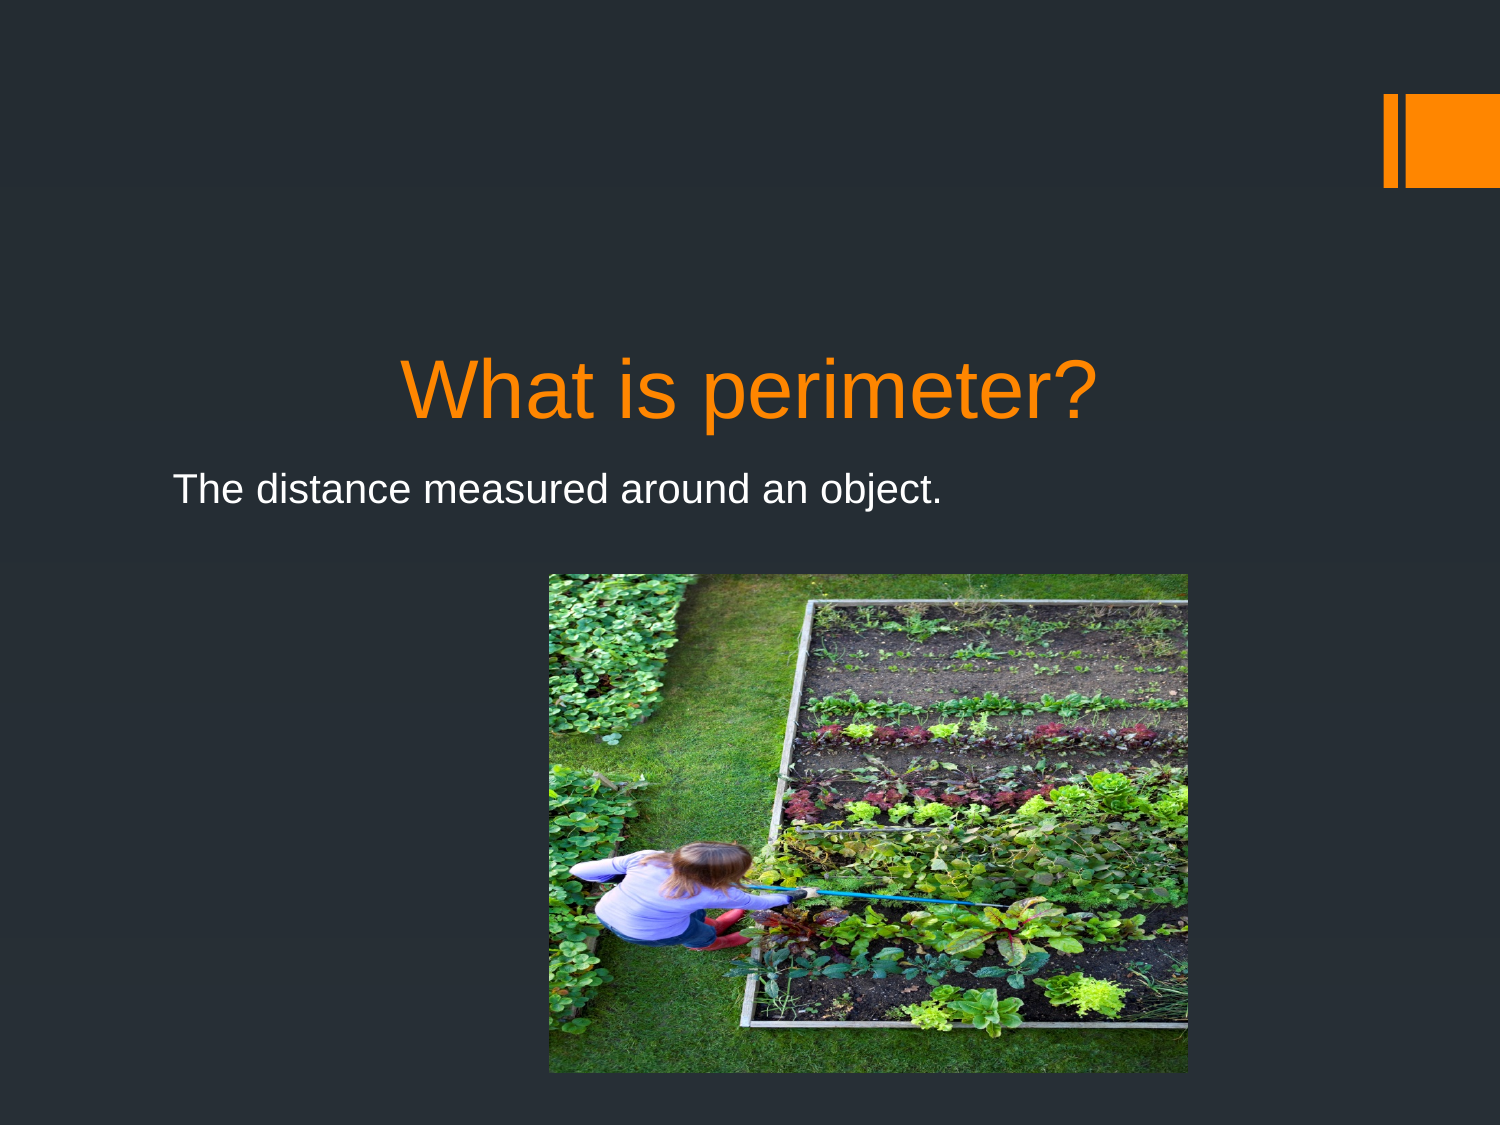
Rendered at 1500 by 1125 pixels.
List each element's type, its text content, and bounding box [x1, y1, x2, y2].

list The distance measured around an object. [150, 454, 1350, 1035]
title What is perimeter? [150, 253, 1350, 443]
picture [549, 574, 1188, 1073]
